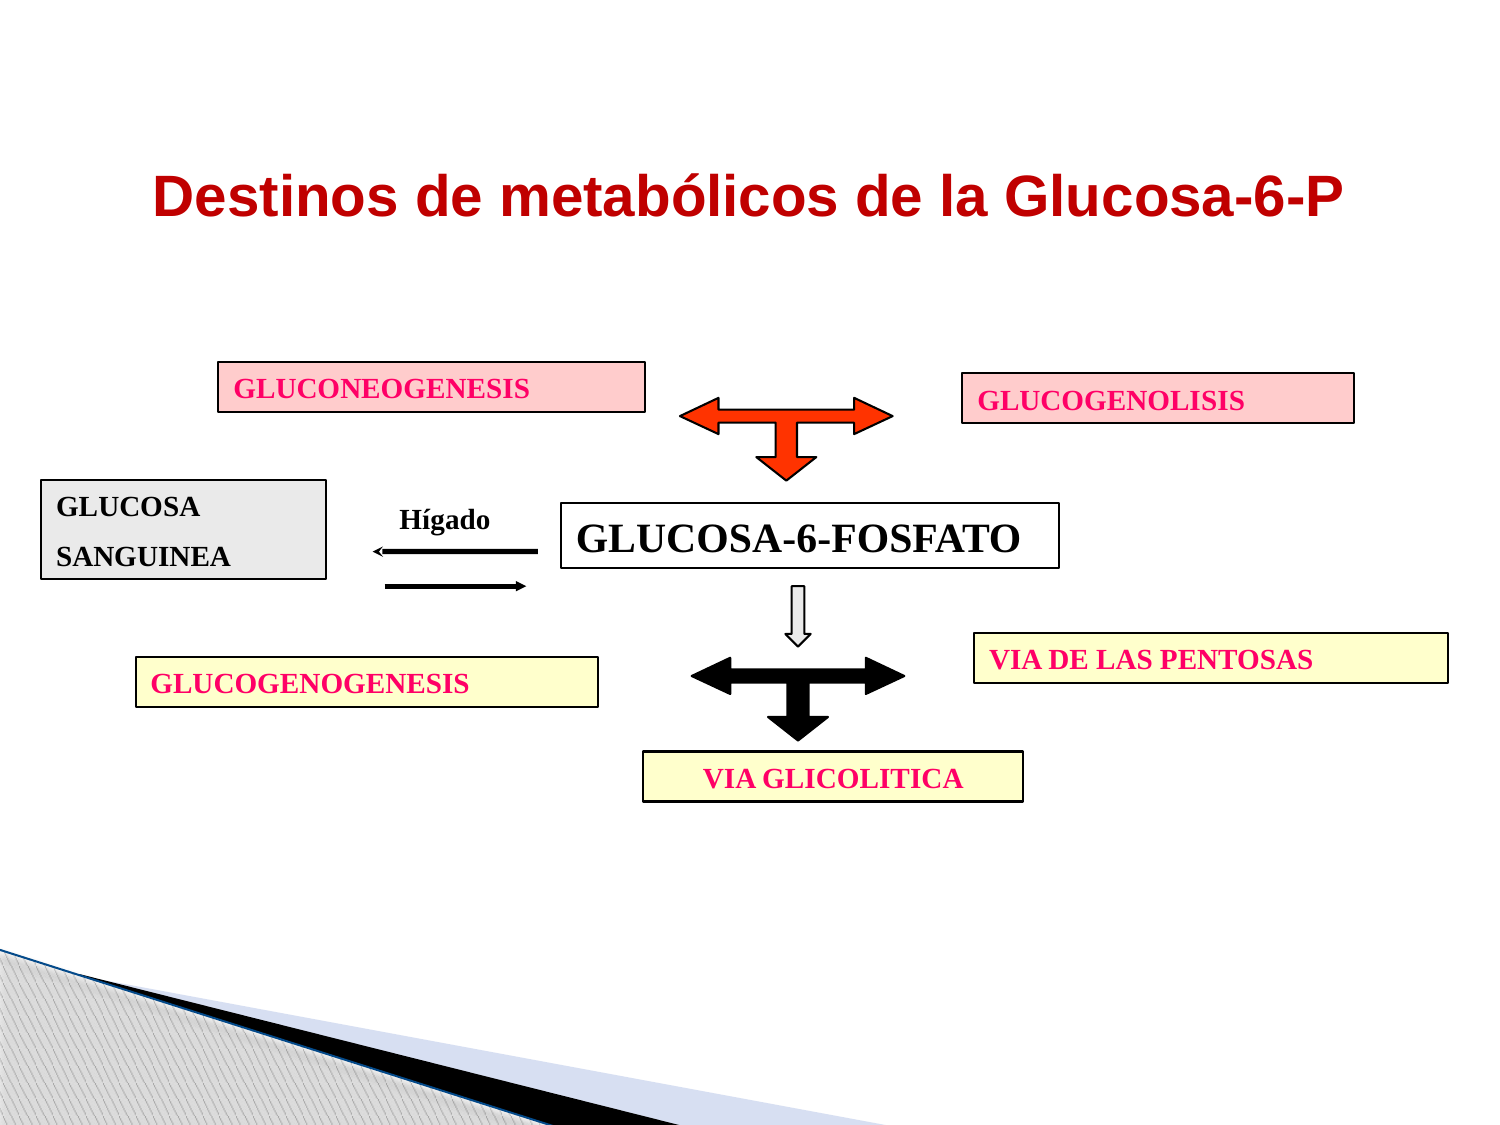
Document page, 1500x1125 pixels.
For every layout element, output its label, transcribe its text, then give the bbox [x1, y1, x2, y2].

text_box Destinos de metabólicos de la Glucosa-6-P [86, 130, 1412, 256]
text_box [40, 361, 1449, 814]
